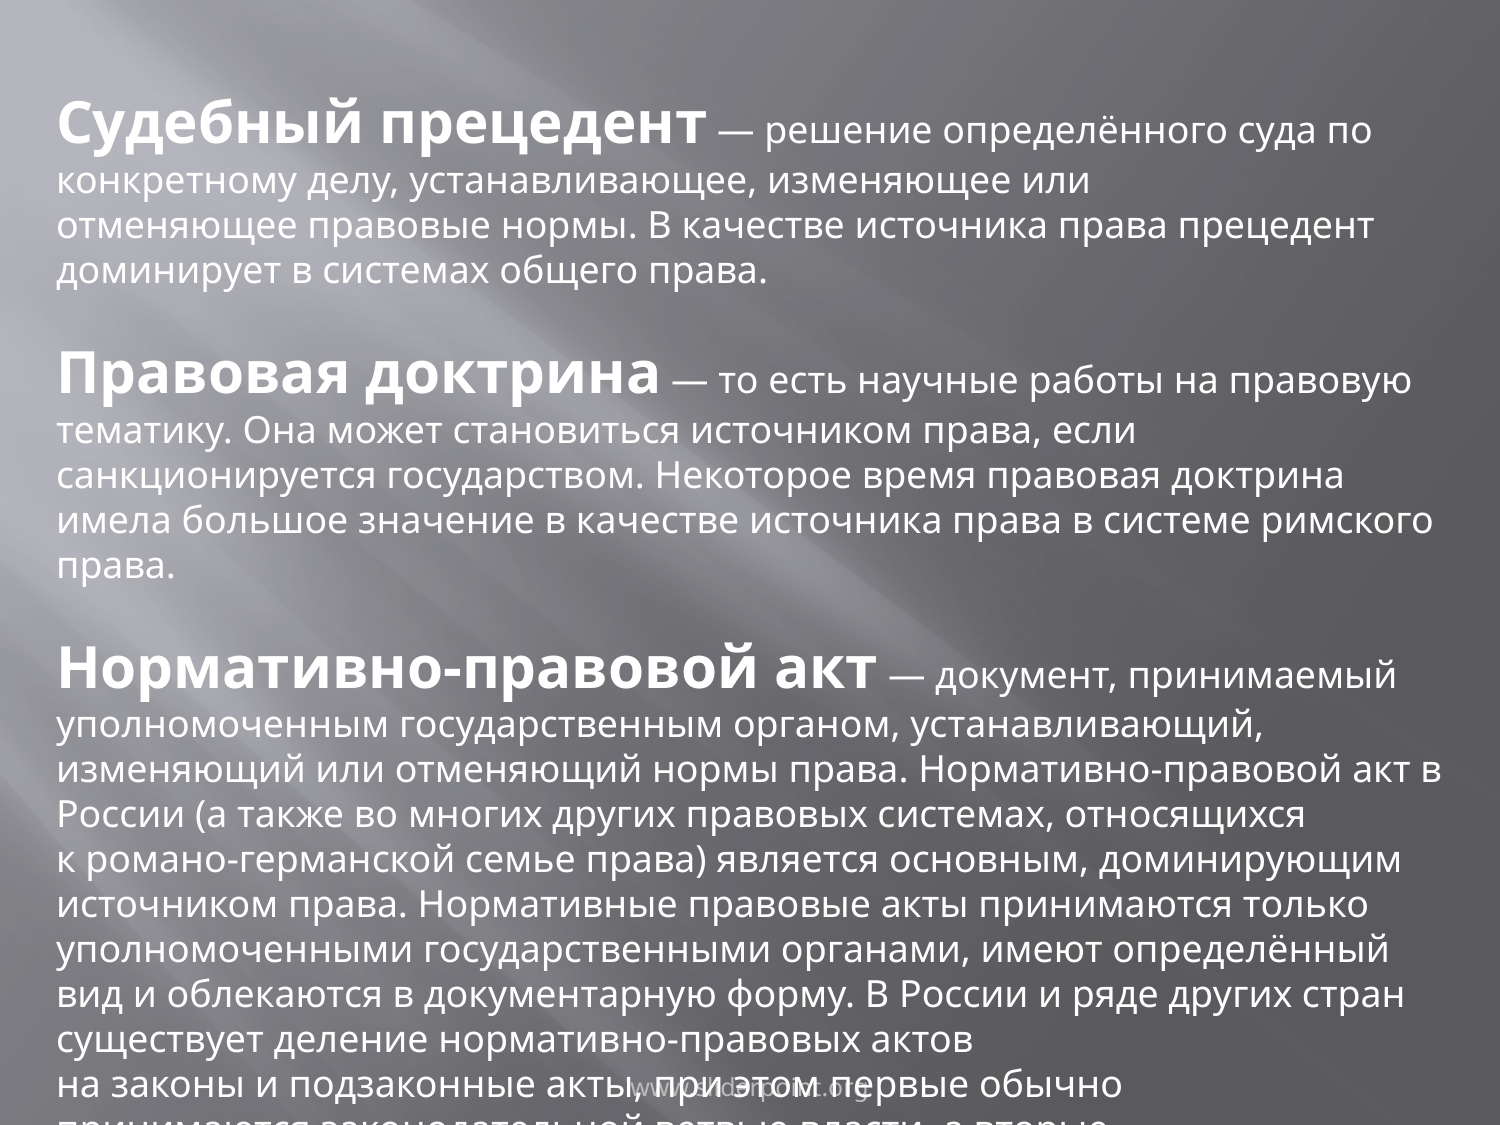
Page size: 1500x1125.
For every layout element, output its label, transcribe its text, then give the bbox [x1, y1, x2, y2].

text_box Судебный прецедент — решение определённого суда по конкретному делу, устанавливающее, изменяющее или отменяющее правовые нормы. В качестве источника права прецедент доминирует в системах общего права. Правовая доктрина — то есть научные работы на правовую тематику. Она может становиться источником права, если санкционируется государством. Некоторое время правовая доктрина имела большое значение в качестве источника права в системе римского права. Нормативно-правовой акт — документ, принимаемый уполномоченным государственным органом, устанавливающий, изменяющий или отменяющий нормы права. Нормативно-правовой акт в России (а также во многих других правовых системах, относящихся к романо-германской семье права) является основным, доминирующим источником права. Нормативные правовые акты принимаются только уполномоченными государственными органами, имеют определённый вид и облекаются в документарную форму. В России и ряде других стран существует деление нормативно-правовых актов на законы и подзаконные акты, при этом первые обычно принимаются законодательной ветвью власти, а вторые —исполнительной. [41, 78, 1459, 1125]
footer www.sliderpoint.org [512, 1052, 988, 1113]
